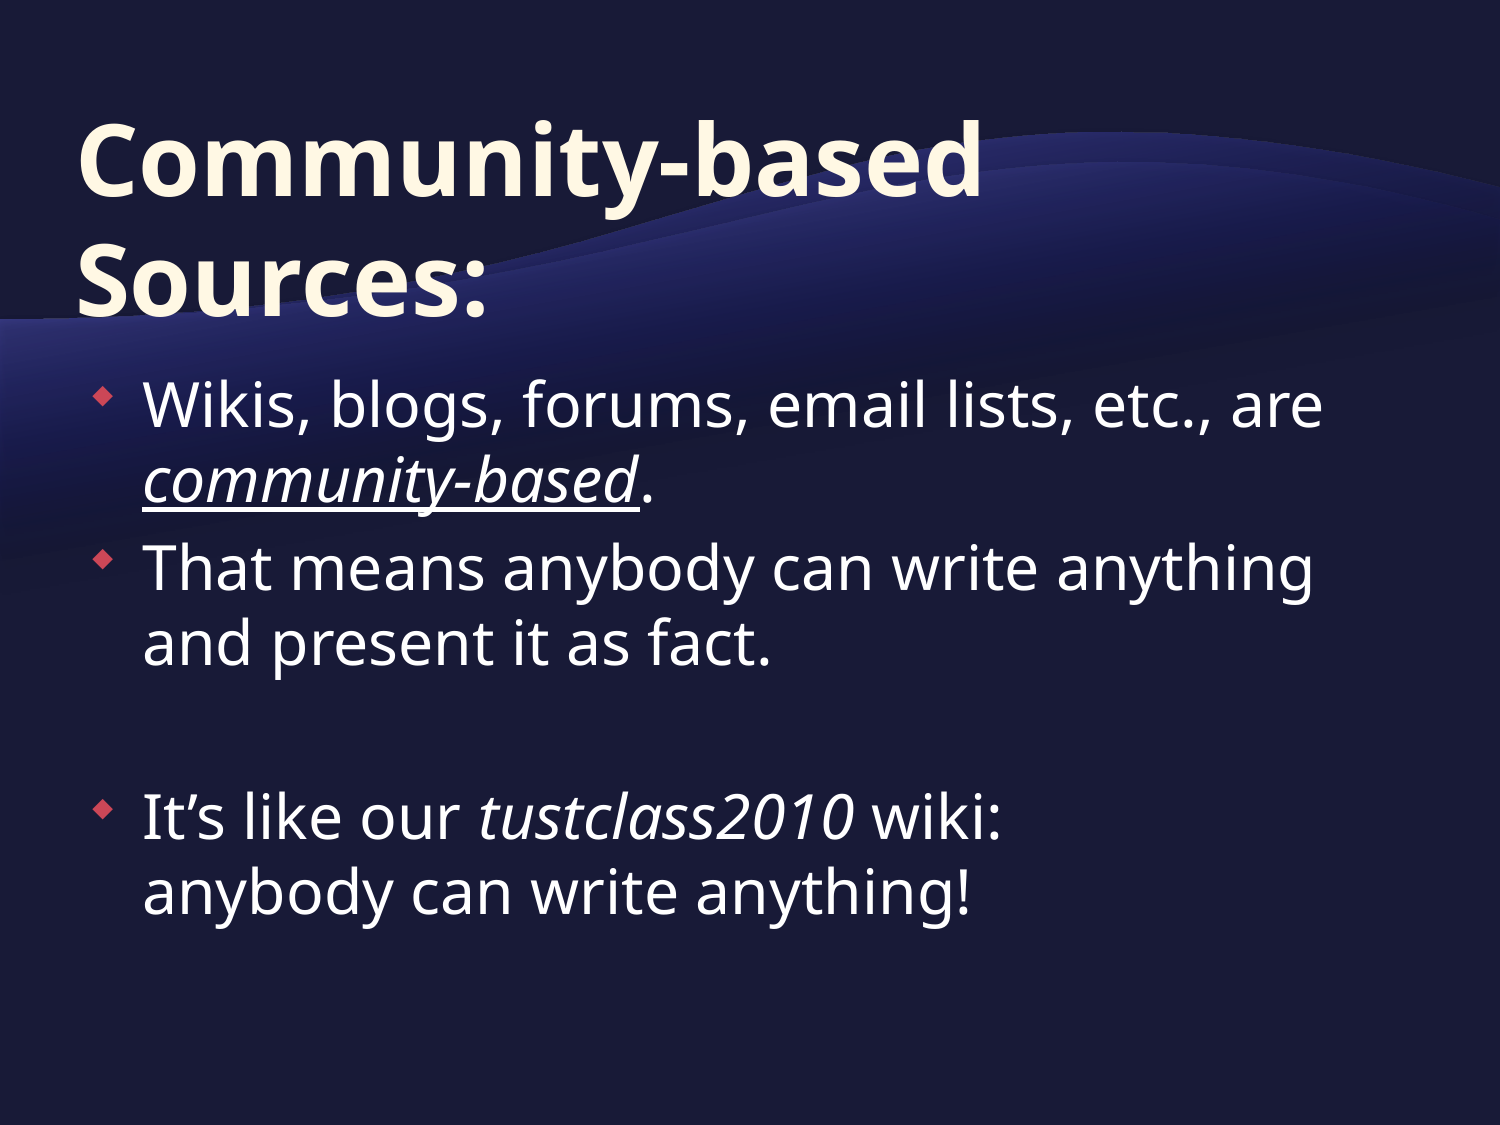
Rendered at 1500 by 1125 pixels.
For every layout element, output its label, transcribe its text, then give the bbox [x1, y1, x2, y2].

title Community-based Sources: [75, 87, 1425, 338]
list Wikis, blogs, forums, email lists, etc., are community-based. That means anybody can write anything and present it as fact. It’s like our tustclass2010 wiki: anybody can write anything! [75, 357, 1425, 1033]
